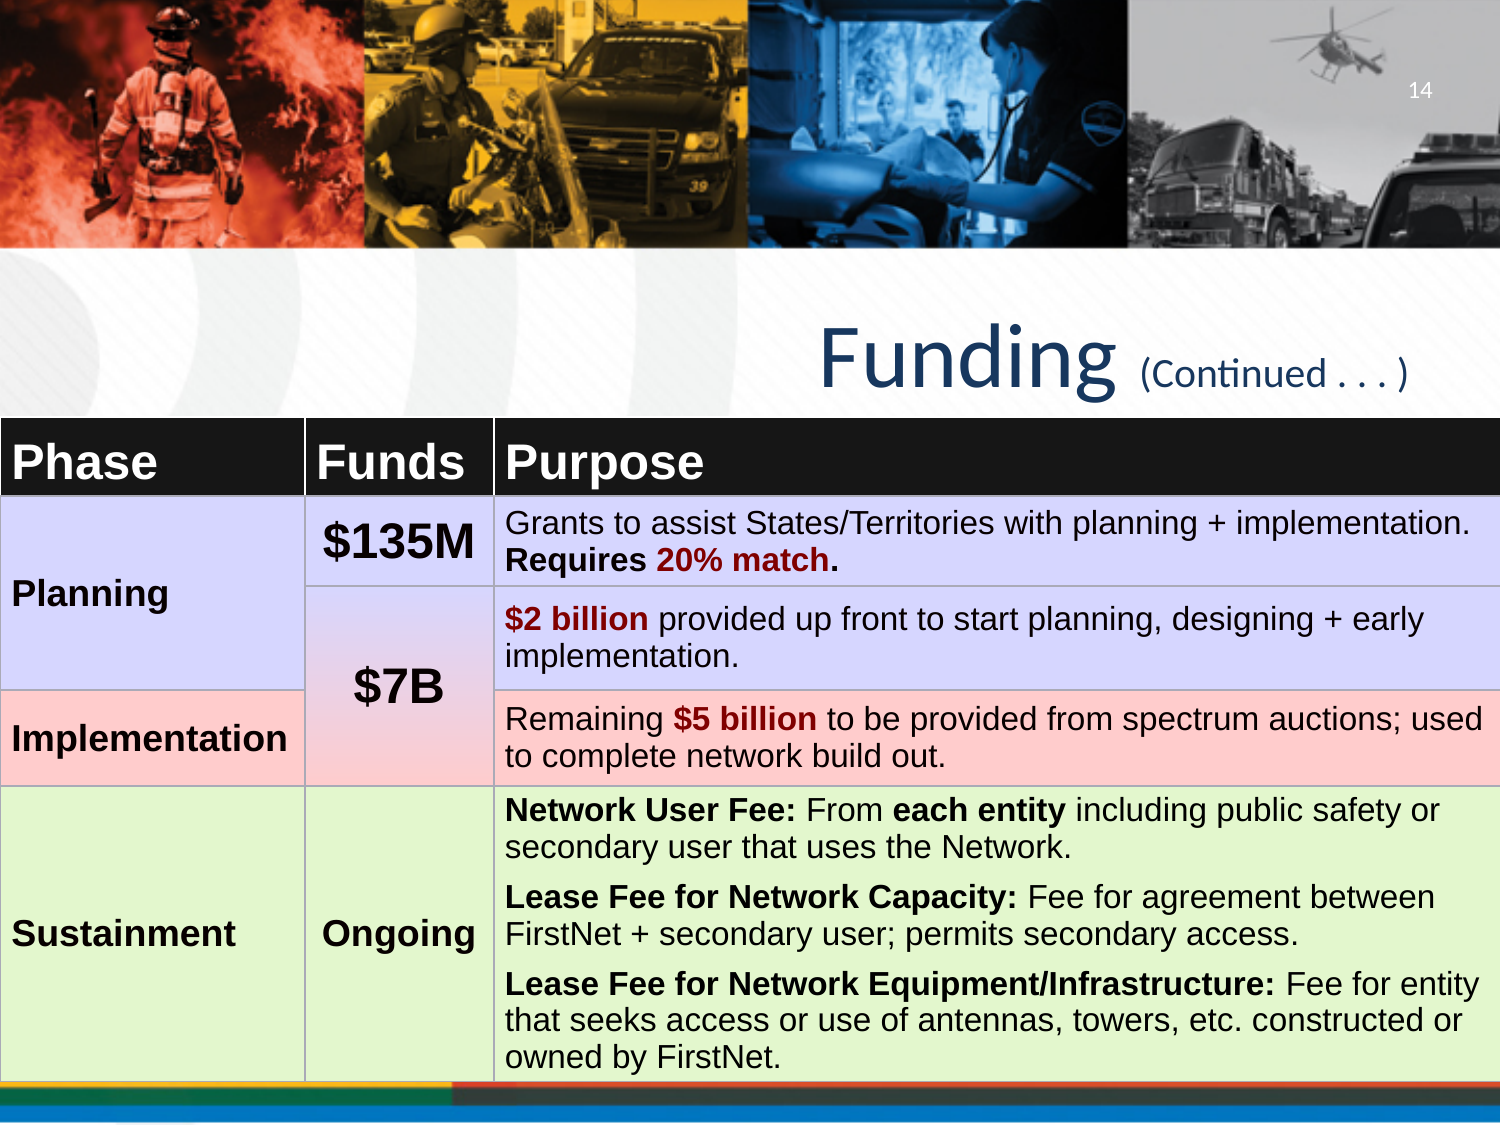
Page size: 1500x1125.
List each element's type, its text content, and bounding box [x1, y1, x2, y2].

table_header Purpose [495, 418, 1500, 495]
table_header Phase [1, 418, 304, 495]
picture [0, 1082, 1500, 1125]
title Funding (Continued . . . ) [75, 276, 1425, 416]
slide_number 14 [1127, 31, 1448, 147]
table_cell $7B [306, 587, 493, 785]
table_cell Planning [1, 497, 304, 689]
table_cell $135M [306, 497, 493, 585]
table_cell Sustainment [1, 787, 304, 1081]
table_header Funds [306, 418, 493, 495]
table_cell Implementation [1, 691, 304, 785]
table_cell Network User Fee: From each entity including public safety or secondary user that uses the Network. Lease Fee for Network Capacity: Fee for agreement between FirstNet + secondary user; permits secondary access. Lease Fee for Network Equipment/Infrastructure: Fee for entity that seeks access or use of antennas, towers, etc. constructed or owned by FirstNet. [495, 787, 1500, 1081]
table_cell Ongoing [306, 787, 493, 1081]
table_cell $2 billion provided up front to start planning, designing + early implementation. [495, 587, 1500, 689]
table_cell Remaining $5 billion to be provided from spectrum auctions; used to complete network build out. [495, 691, 1500, 785]
picture [0, 0, 1500, 416]
table_cell Grants to assist States/Territories with planning + implementation. Requires 20% match. [495, 497, 1500, 585]
